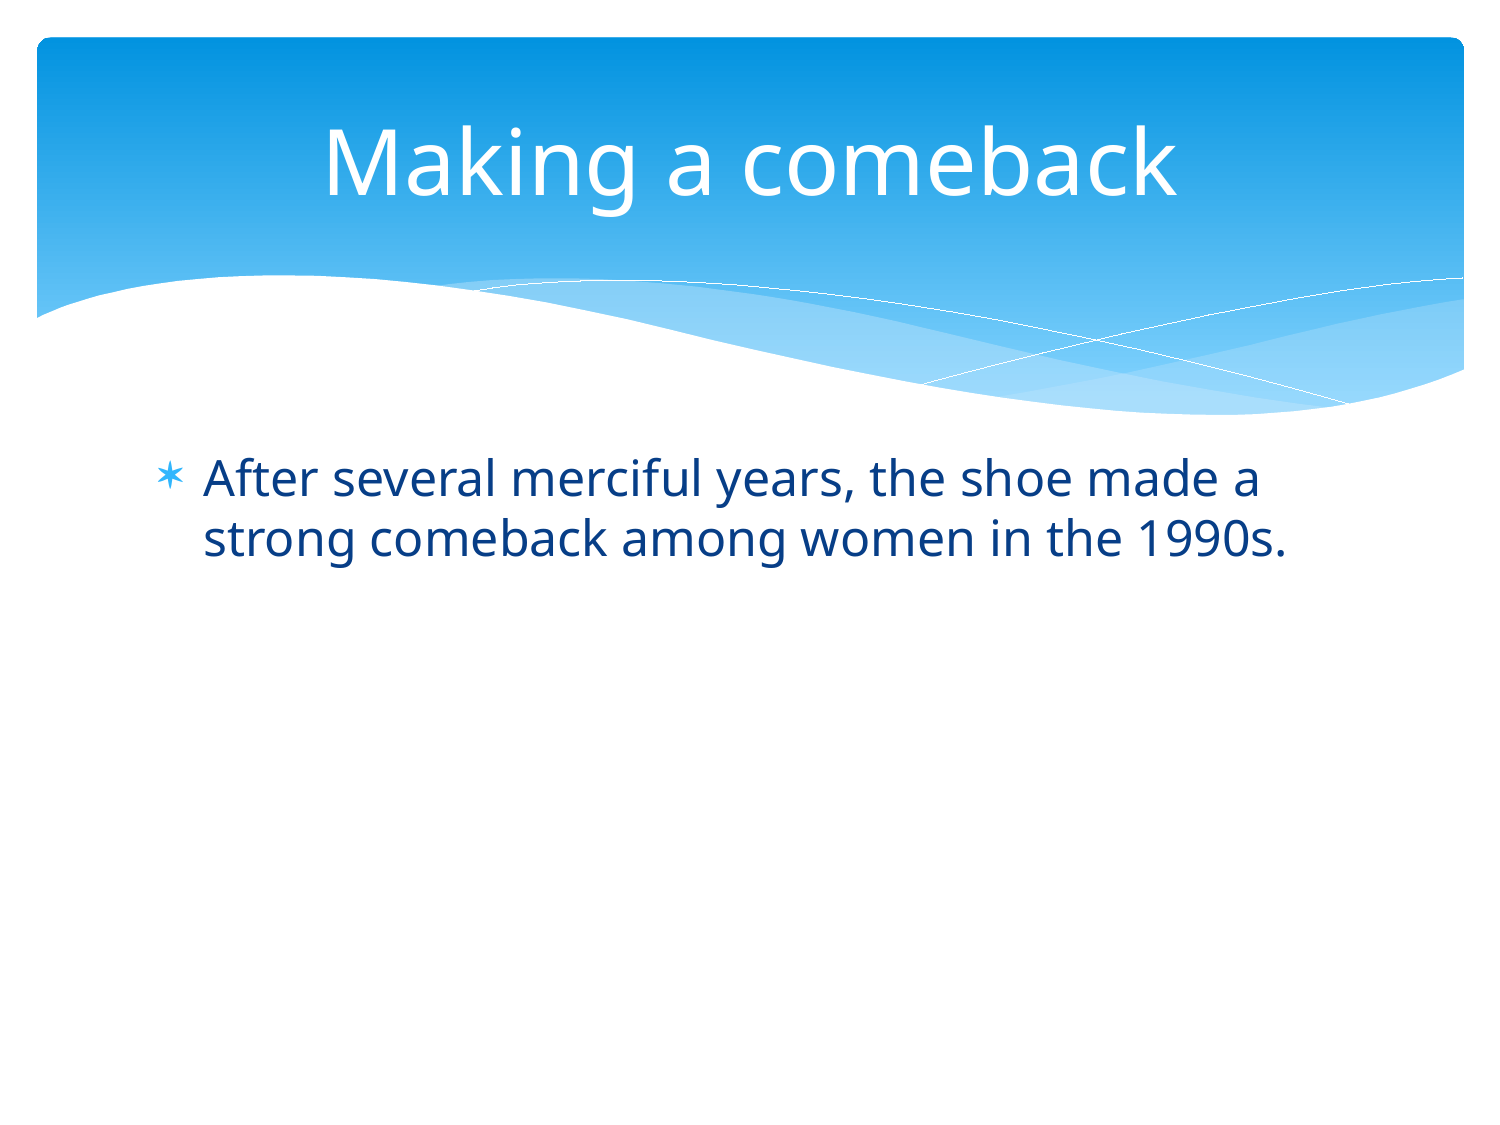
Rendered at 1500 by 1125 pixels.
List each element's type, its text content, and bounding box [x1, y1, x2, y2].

list After several merciful years, the shoe made a strong comeback among women in the 1990s. [143, 438, 1359, 1005]
title Making a comeback [75, 55, 1425, 261]
